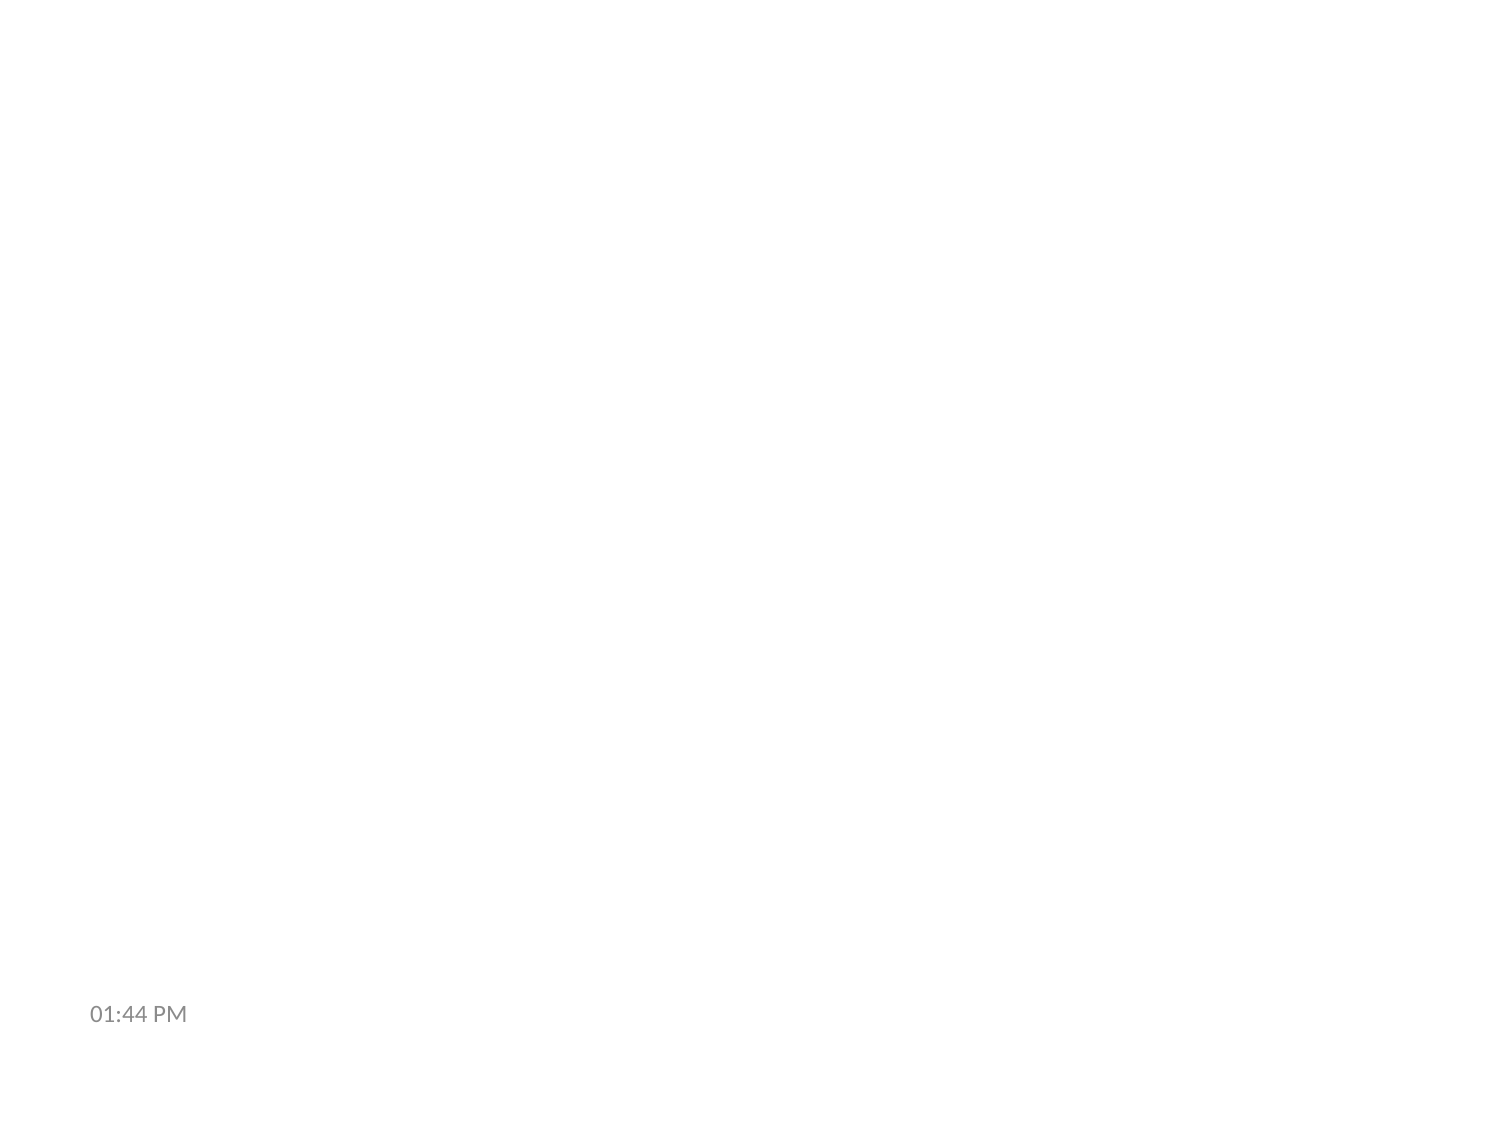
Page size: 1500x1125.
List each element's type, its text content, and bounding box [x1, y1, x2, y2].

text_box 3:35 PM [75, 982, 425, 1043]
